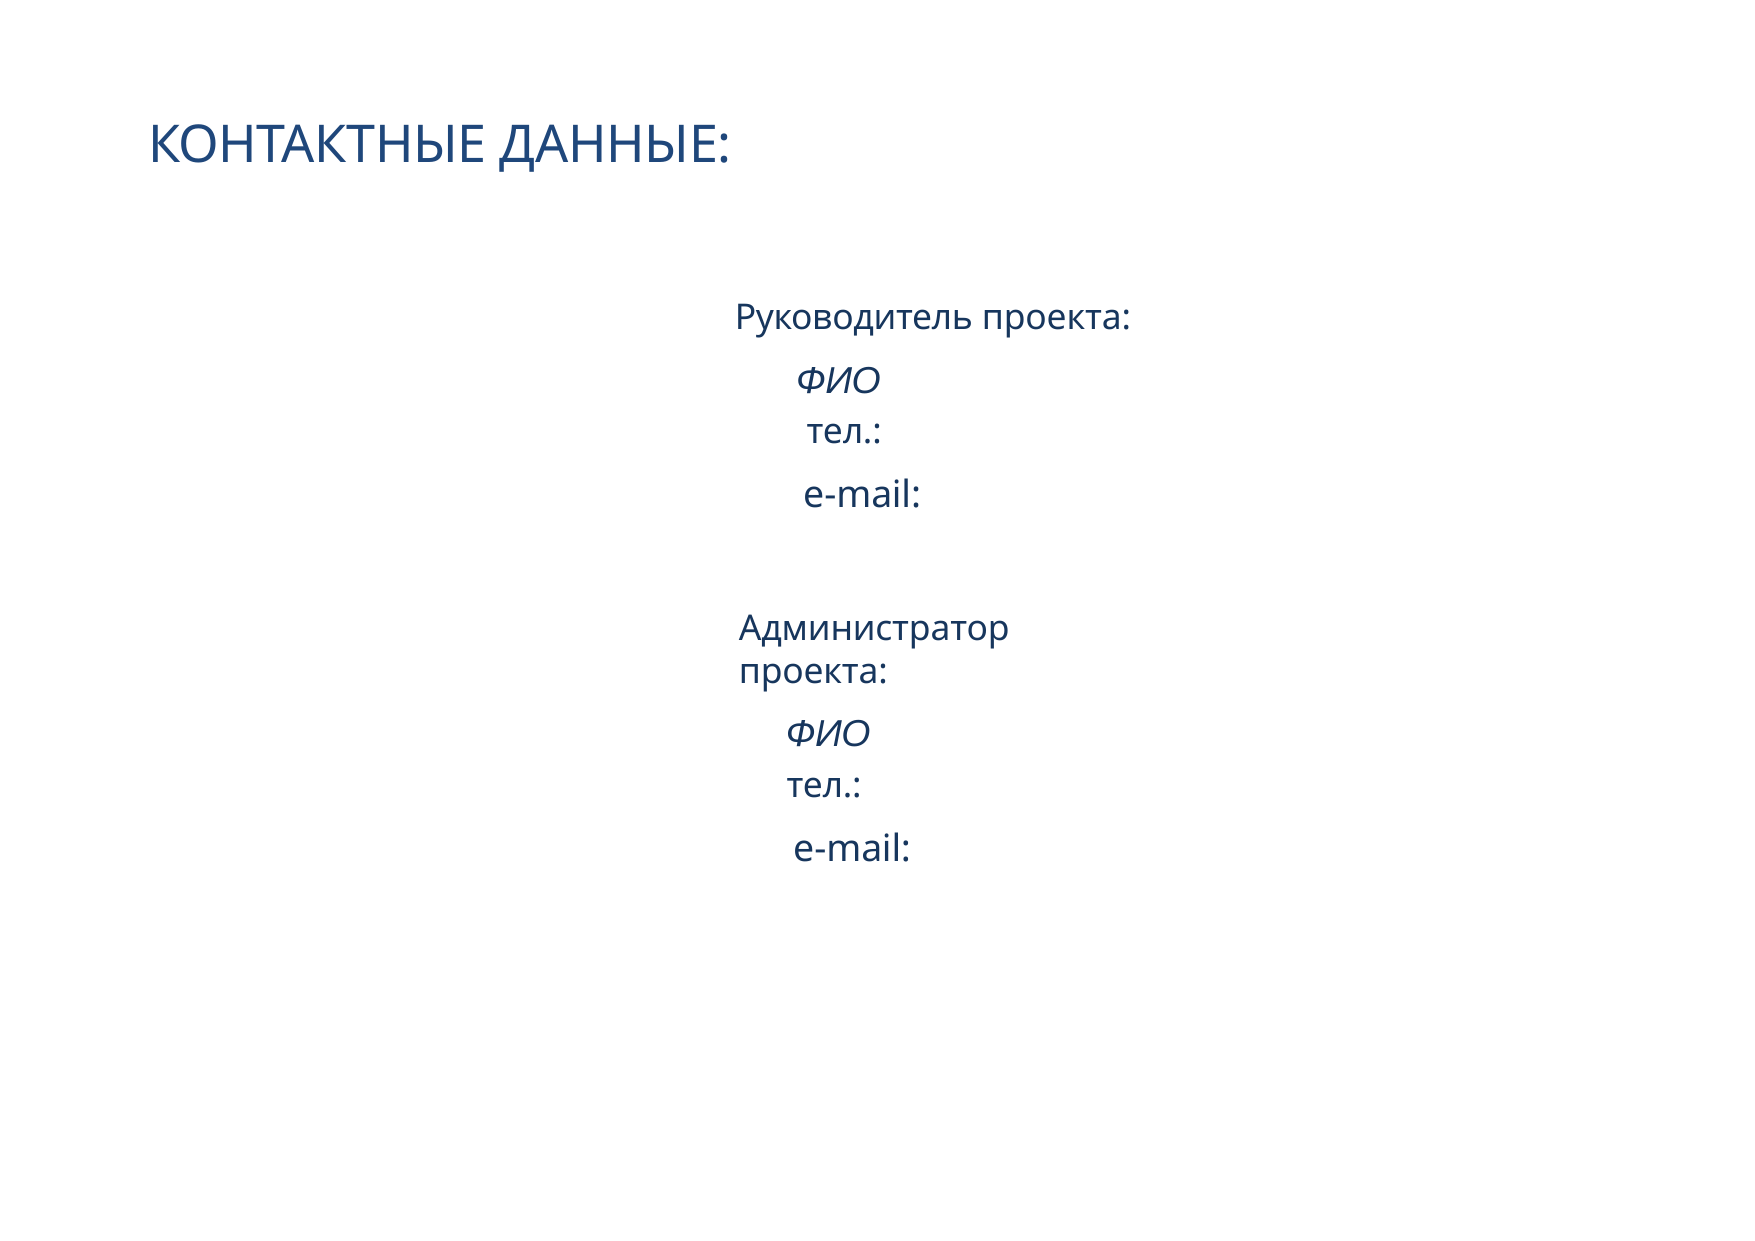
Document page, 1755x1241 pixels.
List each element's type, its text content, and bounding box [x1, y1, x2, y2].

title КОНТАКТНЫЕ ДАННЫЕ: [116, 97, 1638, 319]
text_box Руководитель проекта: ФИО тел.: e-mail: Администратор проекта: ФИО тел.: e-mail: [732, 274, 1145, 869]
